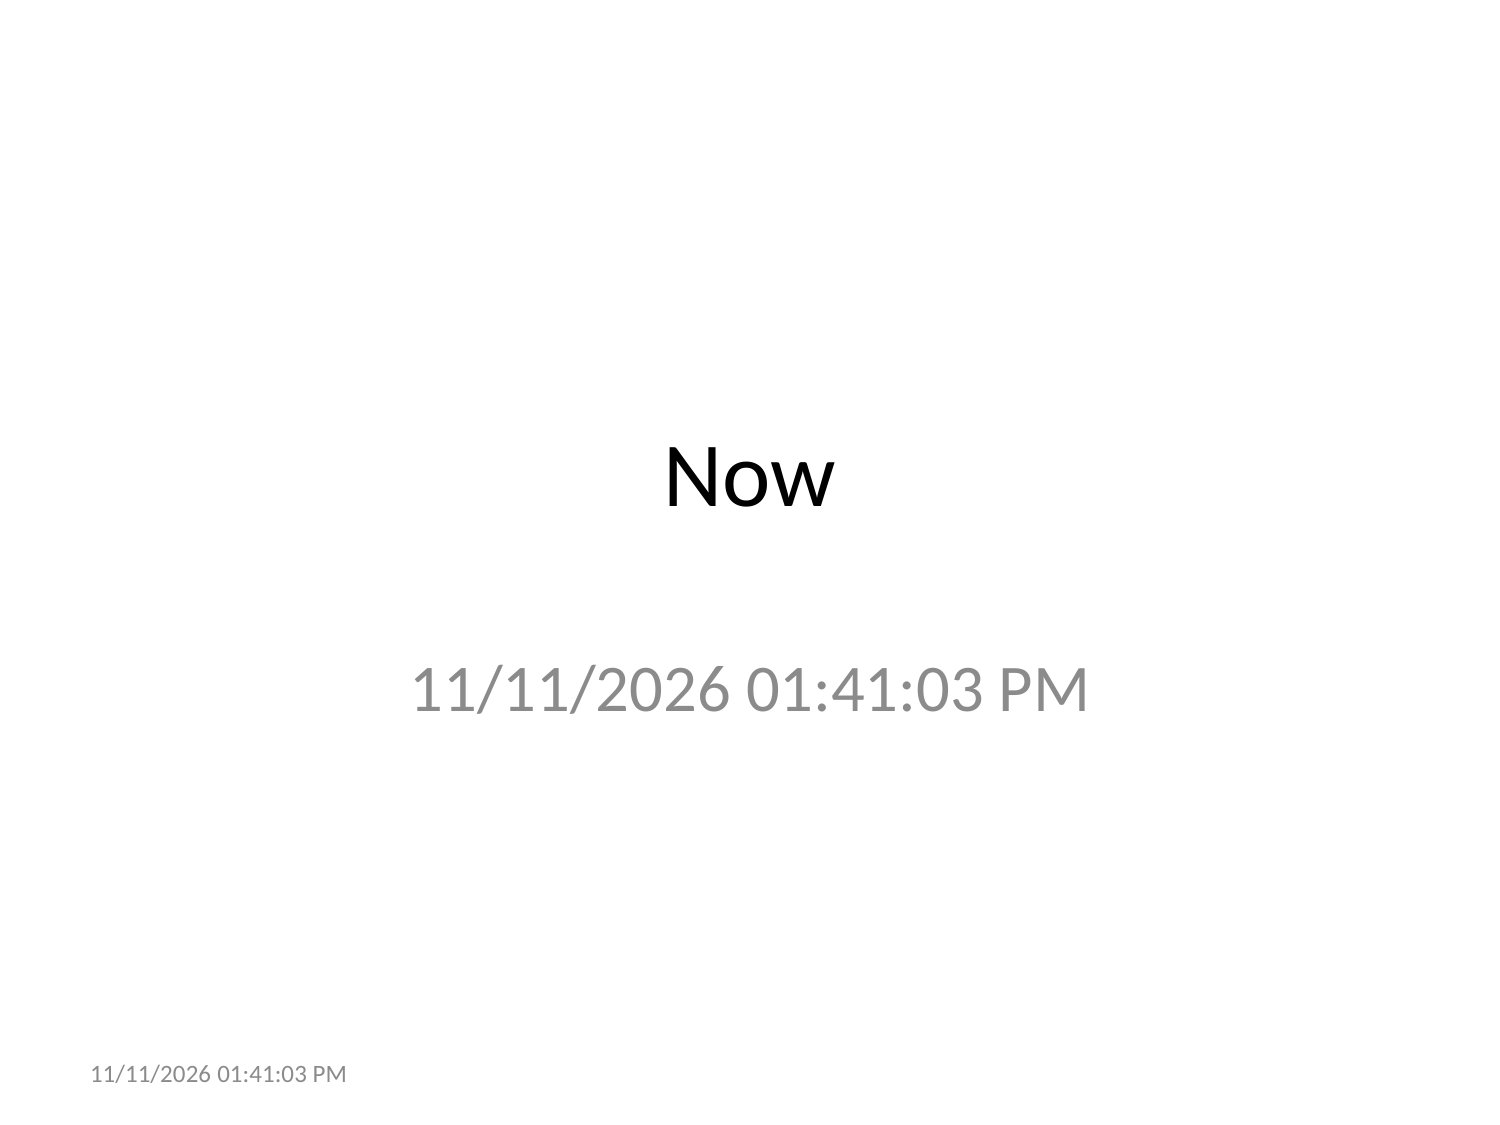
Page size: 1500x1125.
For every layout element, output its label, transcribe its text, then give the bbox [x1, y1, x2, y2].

subtitle 2011-12-19 10:20:04 AM [225, 637, 1275, 925]
title Now [112, 349, 1388, 591]
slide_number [75, 1042, 425, 1103]
